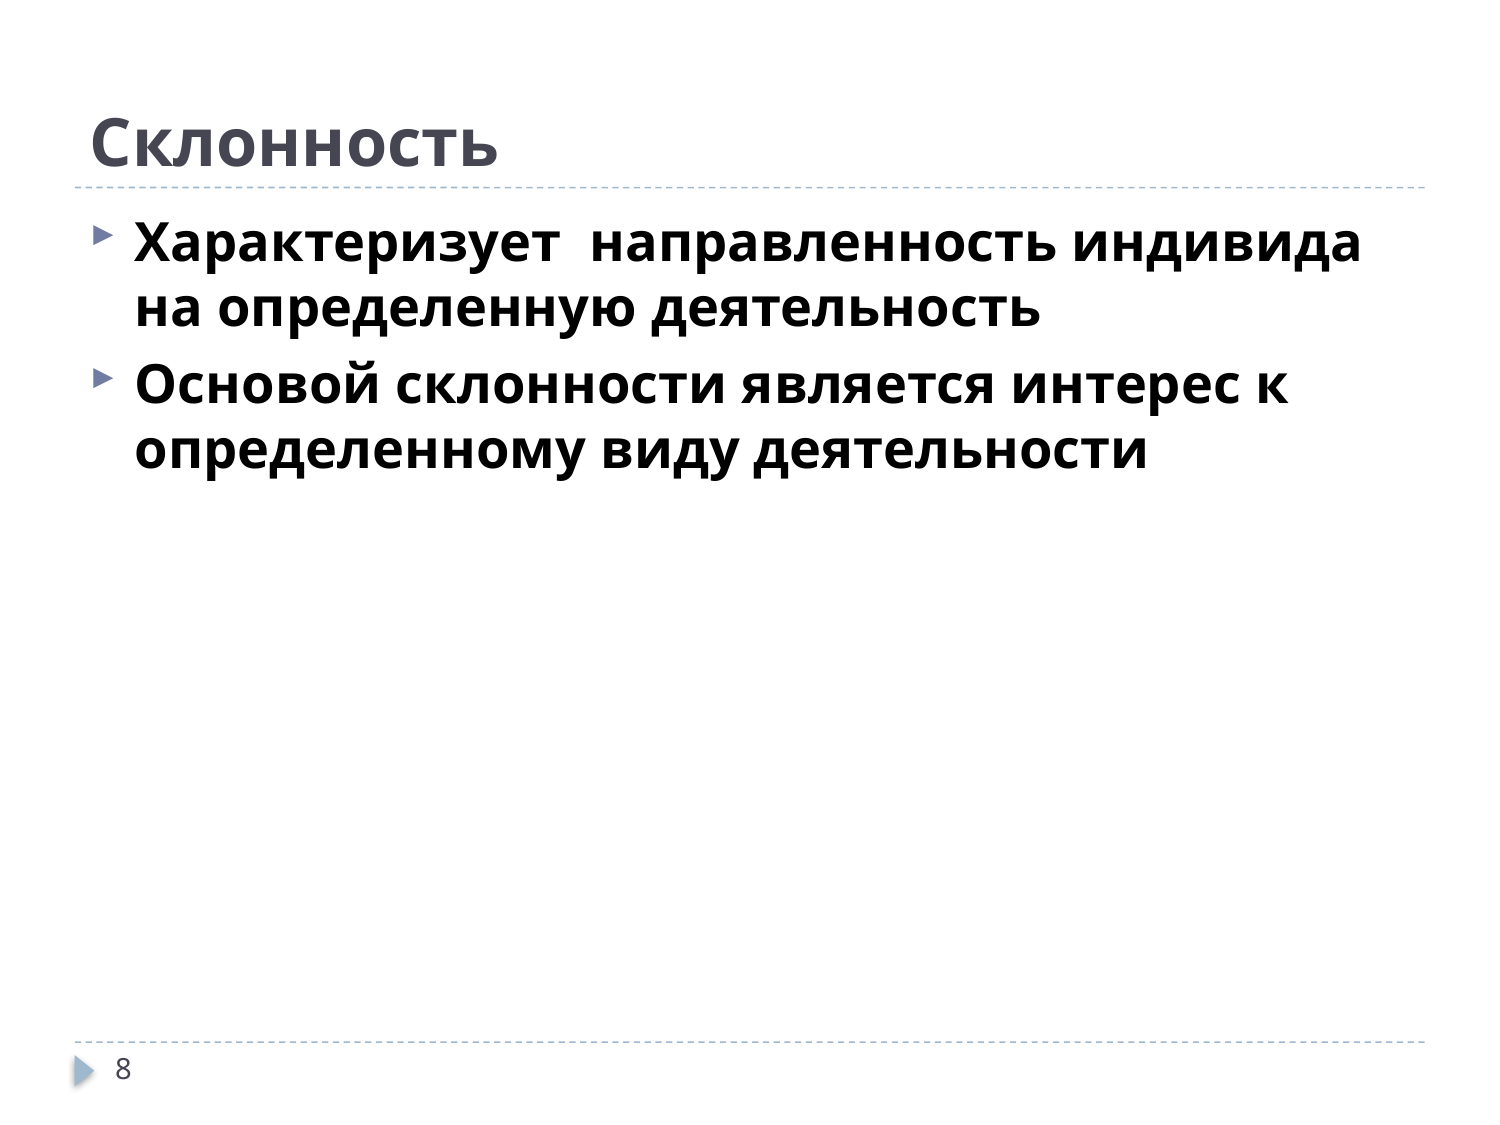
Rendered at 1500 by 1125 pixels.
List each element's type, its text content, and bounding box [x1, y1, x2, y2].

title Склонность [75, 24, 1425, 188]
list Характеризует направленность индивида на определенную деятельность Основой склонности является интерес к определенному виду деятельности [75, 200, 1425, 1010]
slide_number 8 [100, 1042, 426, 1103]
